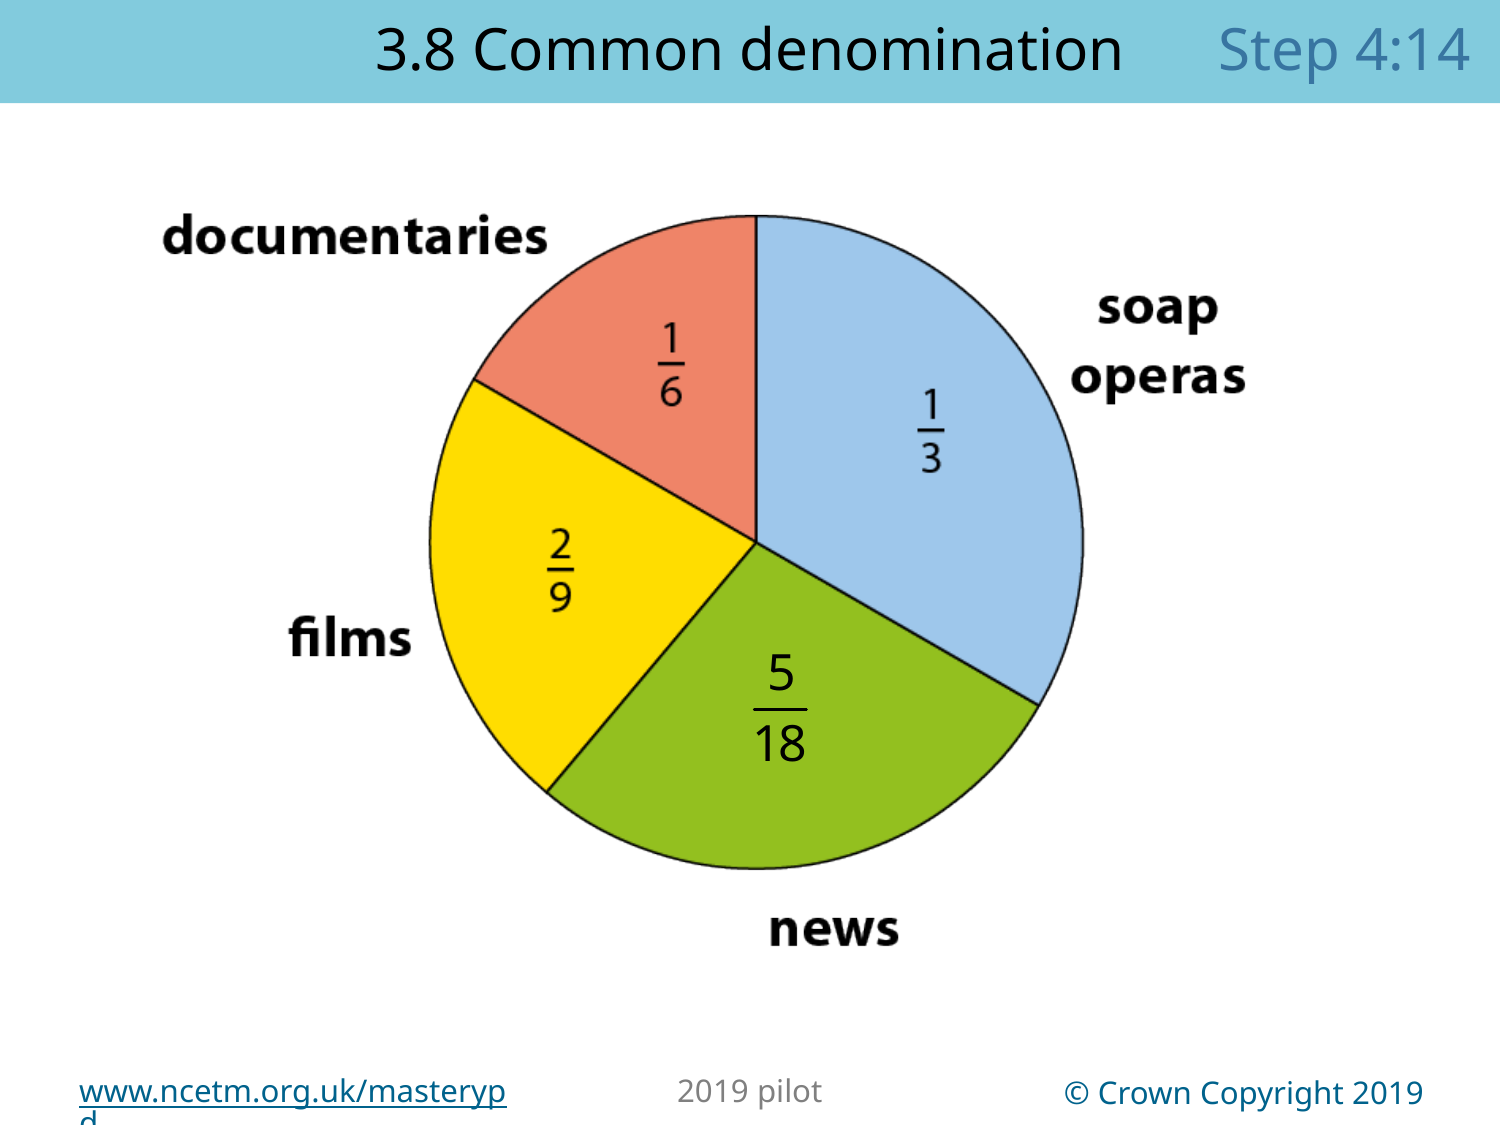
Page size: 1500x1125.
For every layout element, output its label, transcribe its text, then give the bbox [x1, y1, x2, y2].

picture [101, 139, 1399, 986]
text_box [749, 646, 813, 768]
list Step 4:14 [0, 0, 1500, 104]
